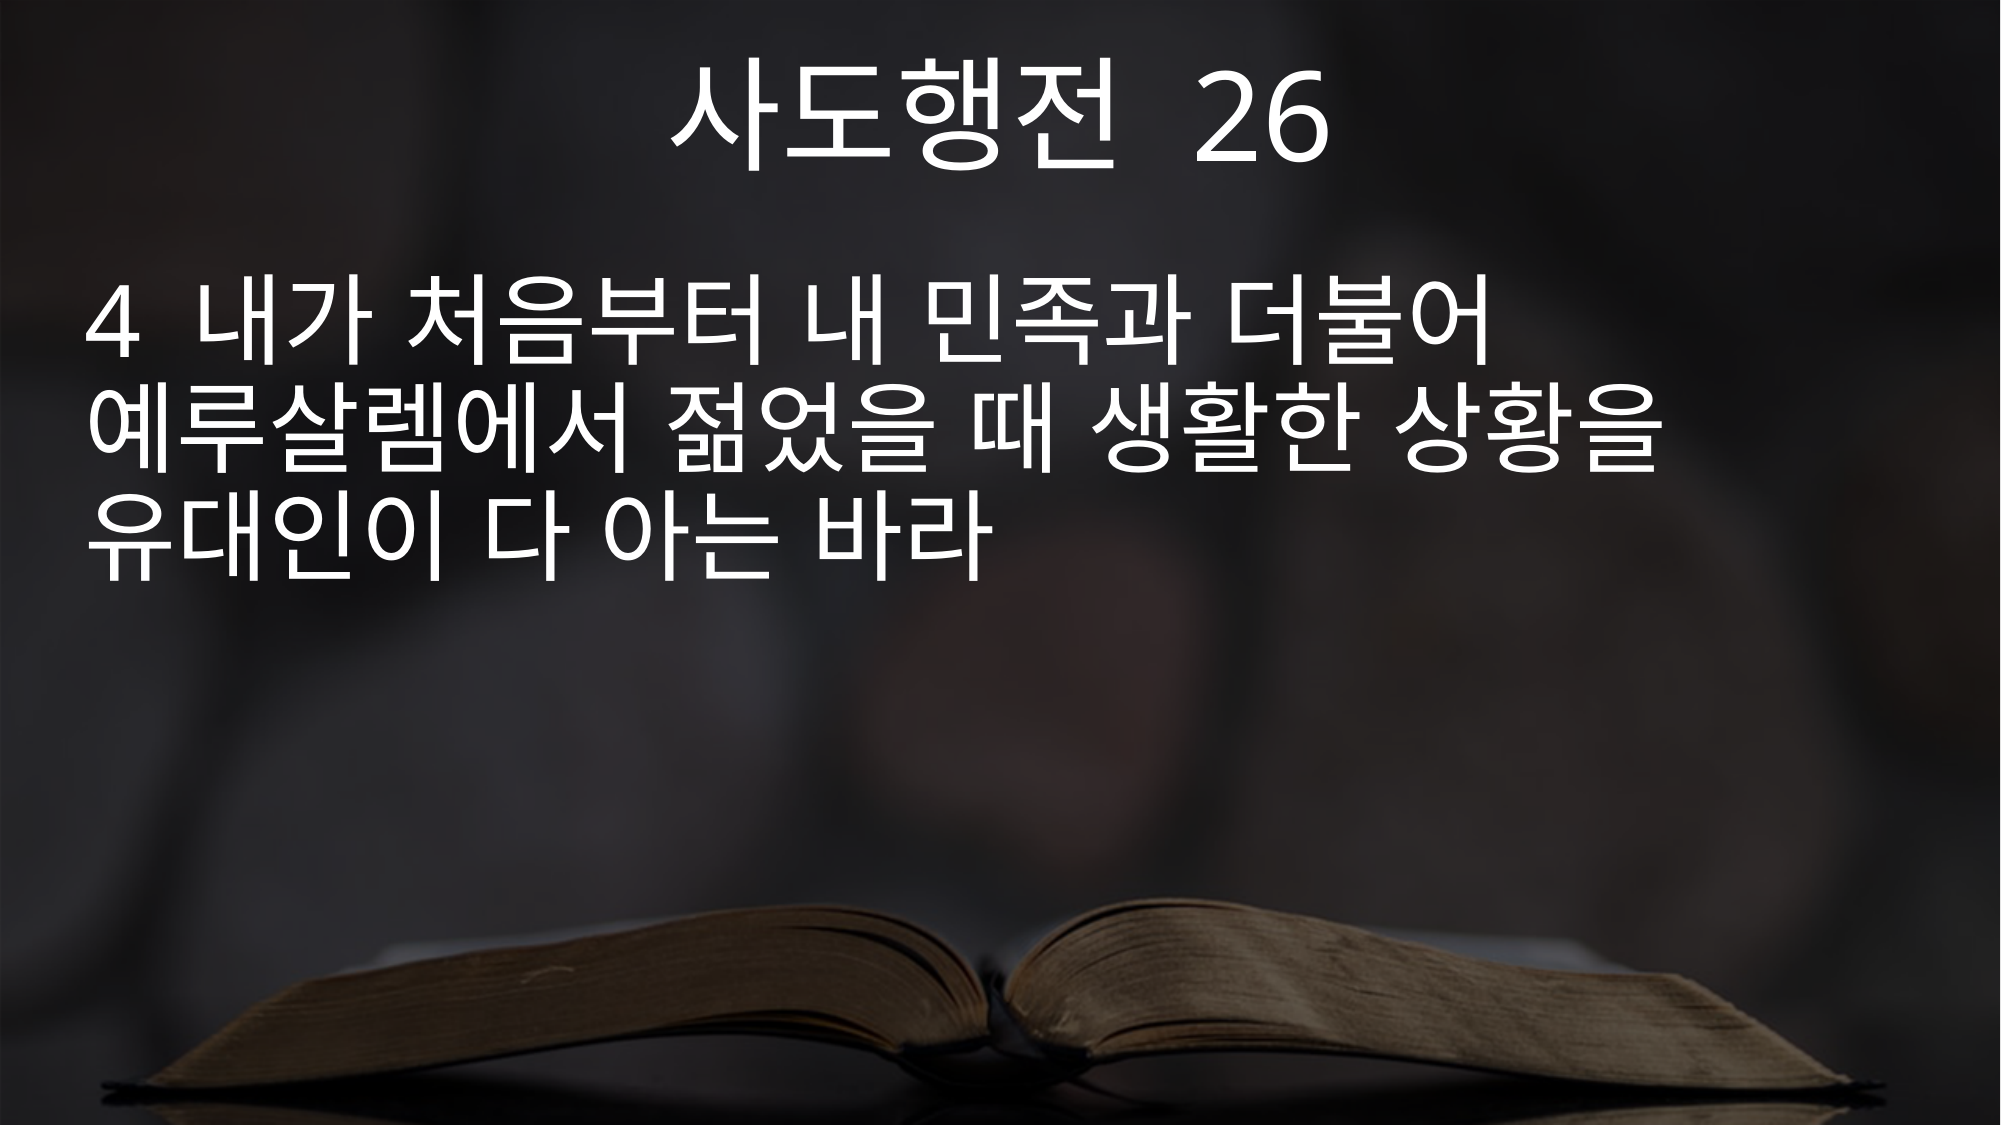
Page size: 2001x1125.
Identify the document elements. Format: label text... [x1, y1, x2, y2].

list 4 내가 처음부터 내 민족과 더불어 예루살렘에서 젊었을 때 생활한 상황을 유대인이 다 아는 바라 [69, 263, 1953, 423]
footer 사도행전 26 [0, 32, 2000, 192]
picture [0, 0, 2001, 1125]
